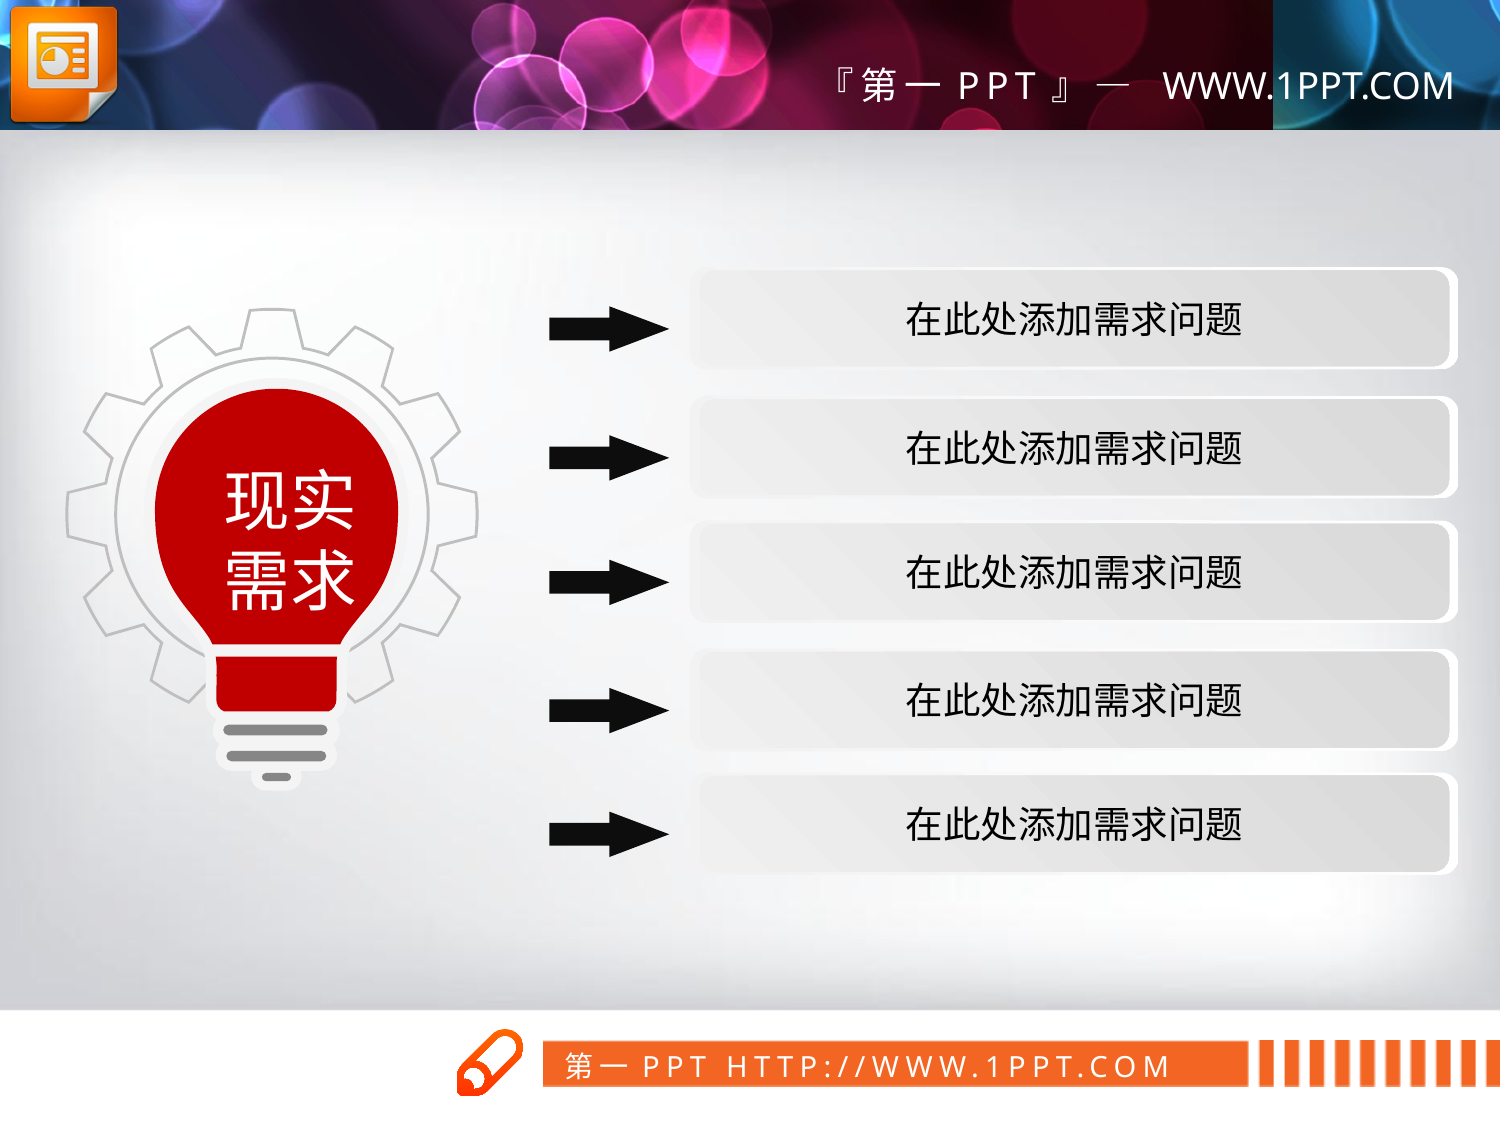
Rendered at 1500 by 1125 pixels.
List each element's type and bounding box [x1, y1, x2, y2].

text_box [689, 395, 1459, 499]
text_box [549, 687, 670, 734]
text_box [689, 648, 1459, 752]
text_box [549, 811, 670, 858]
text_box [549, 306, 670, 352]
text_box [689, 266, 1459, 370]
text_box [689, 772, 1459, 875]
text_box [549, 435, 670, 481]
text_box [549, 559, 670, 606]
text_box [65, 307, 479, 791]
picture [543, 1040, 1500, 1087]
text_box [689, 520, 1459, 624]
picture [0, 0, 1500, 1012]
